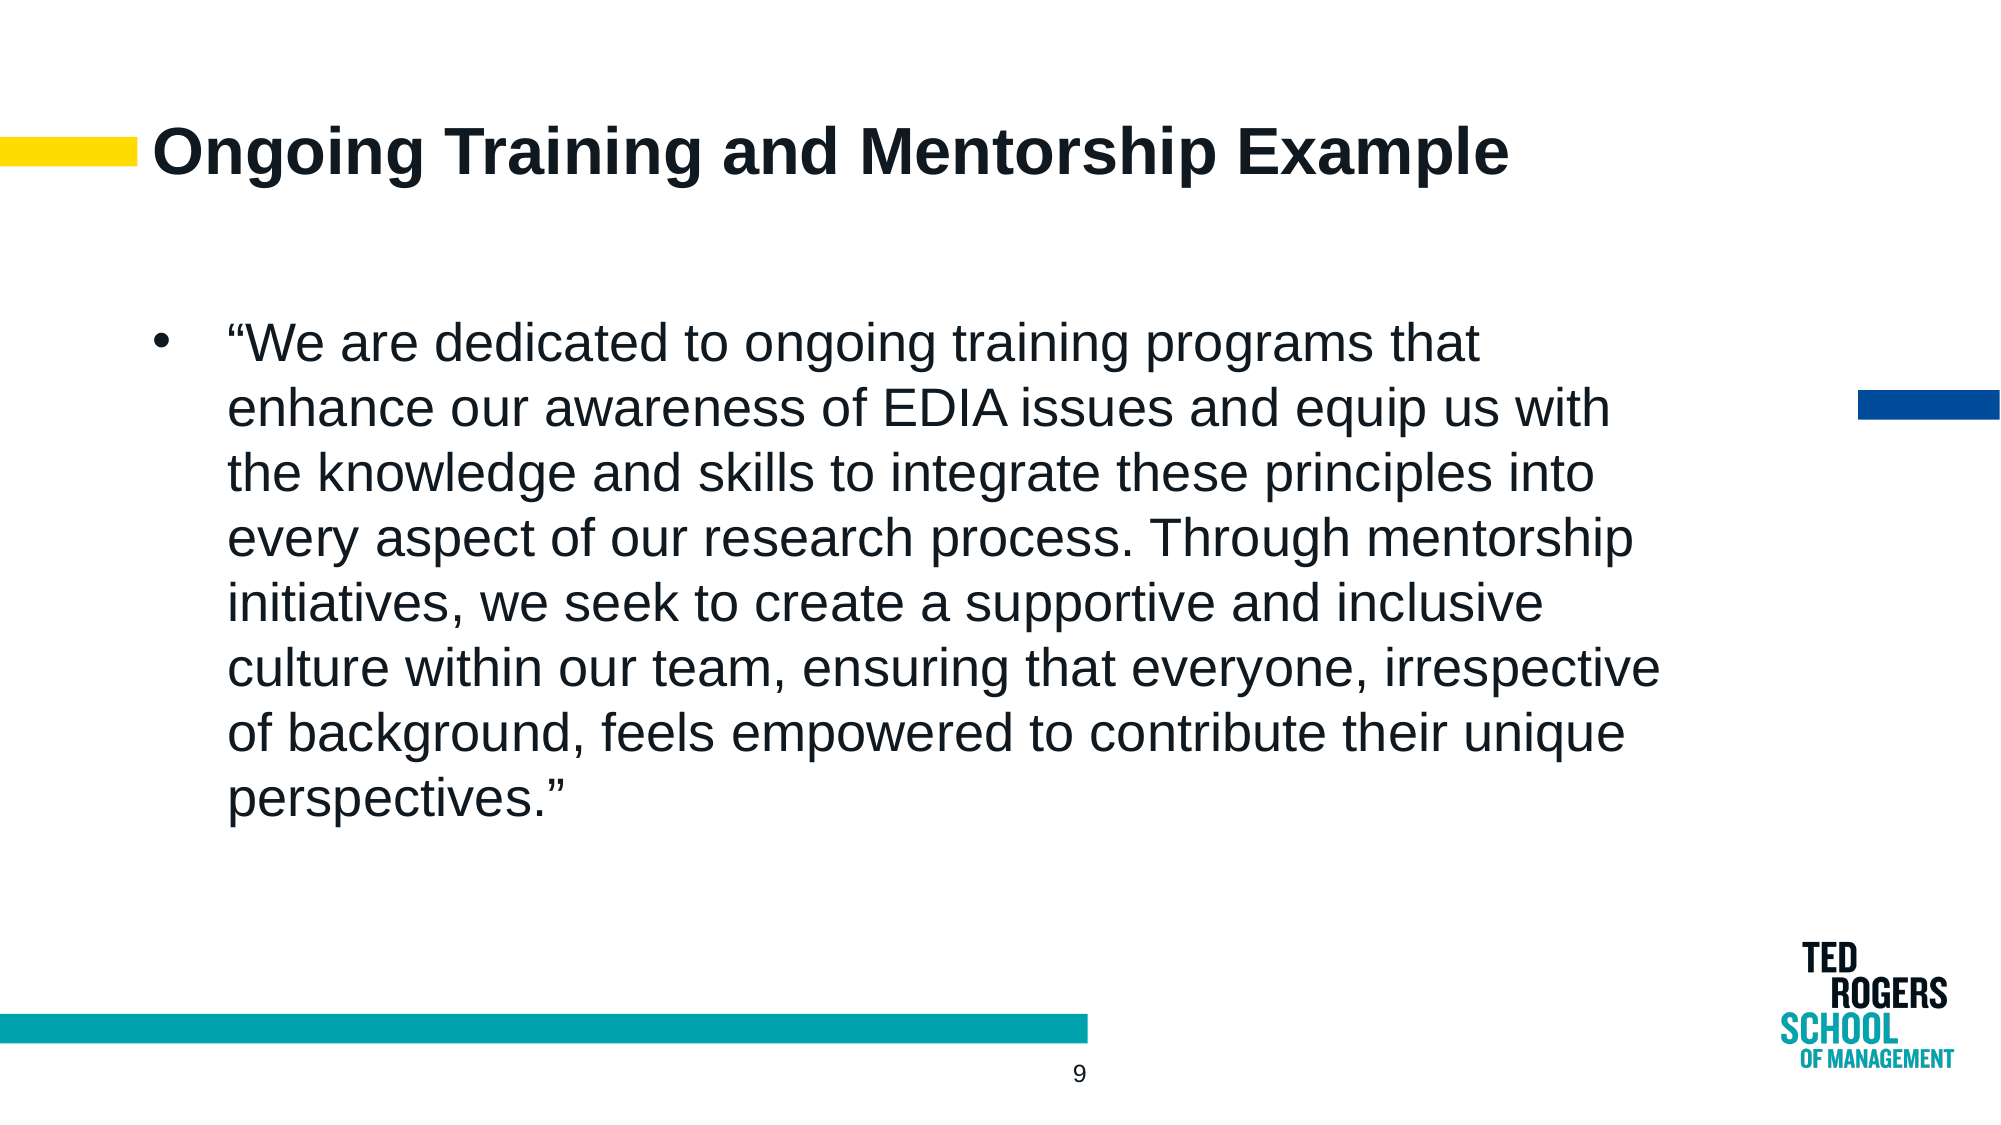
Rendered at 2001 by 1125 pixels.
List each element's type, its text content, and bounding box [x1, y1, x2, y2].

slide_number ‹#› [818, 1042, 1102, 1103]
list “We are dedicated to ongoing training programs that enhance our awareness of EDIA issues and equip us with the knowledge and skills to integrate these principles into every aspect of our research process. Through mentorship initiatives, we seek to create a supportive and inclusive culture within our team, ensuring that everyone, irrespective of background, feels empowered to contribute their unique perspectives.” [137, 299, 1700, 900]
title Ongoing Training and Mentorship Example [137, 44, 1700, 262]
picture [1730, 893, 2001, 1125]
